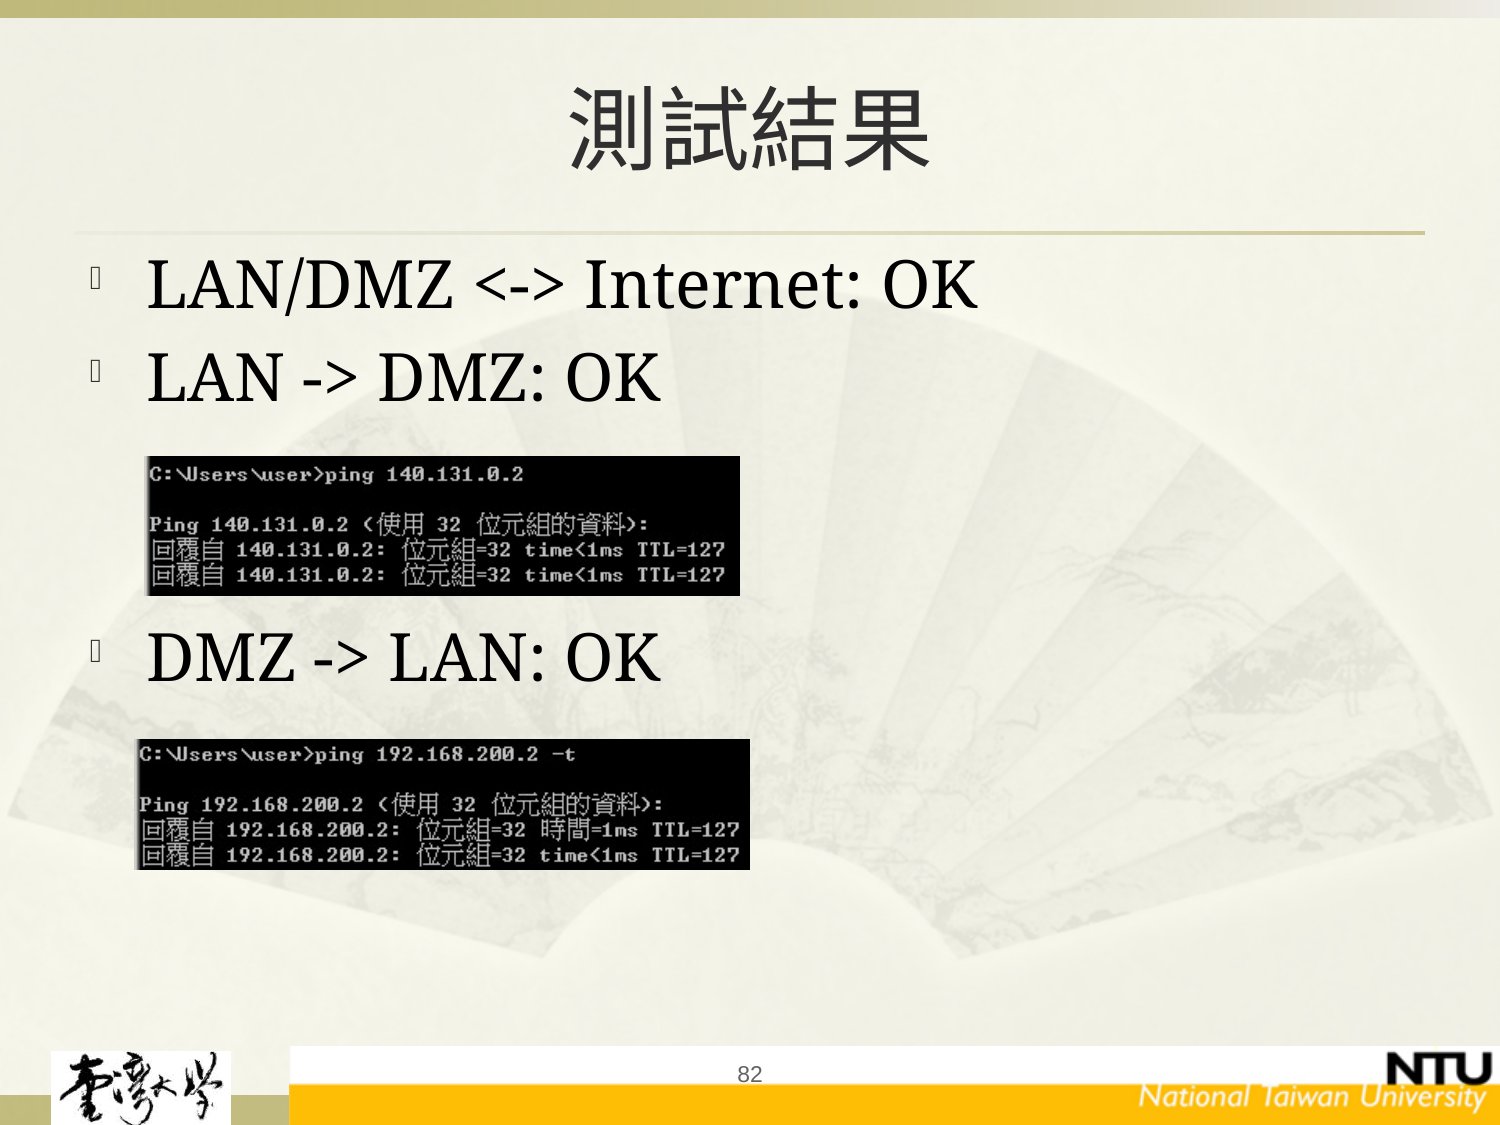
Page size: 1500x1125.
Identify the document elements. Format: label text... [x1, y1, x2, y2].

picture [143, 455, 741, 596]
list LAN/DMZ <-> Internet: OK LAN -> DMZ: OK DMZ -> LAN: OK [75, 234, 1425, 1032]
title 測試結果 [75, 45, 1425, 209]
slide_number 82 [675, 1050, 825, 1097]
picture [51, 1051, 231, 1125]
picture [289, 1046, 1500, 1125]
picture [133, 739, 751, 870]
